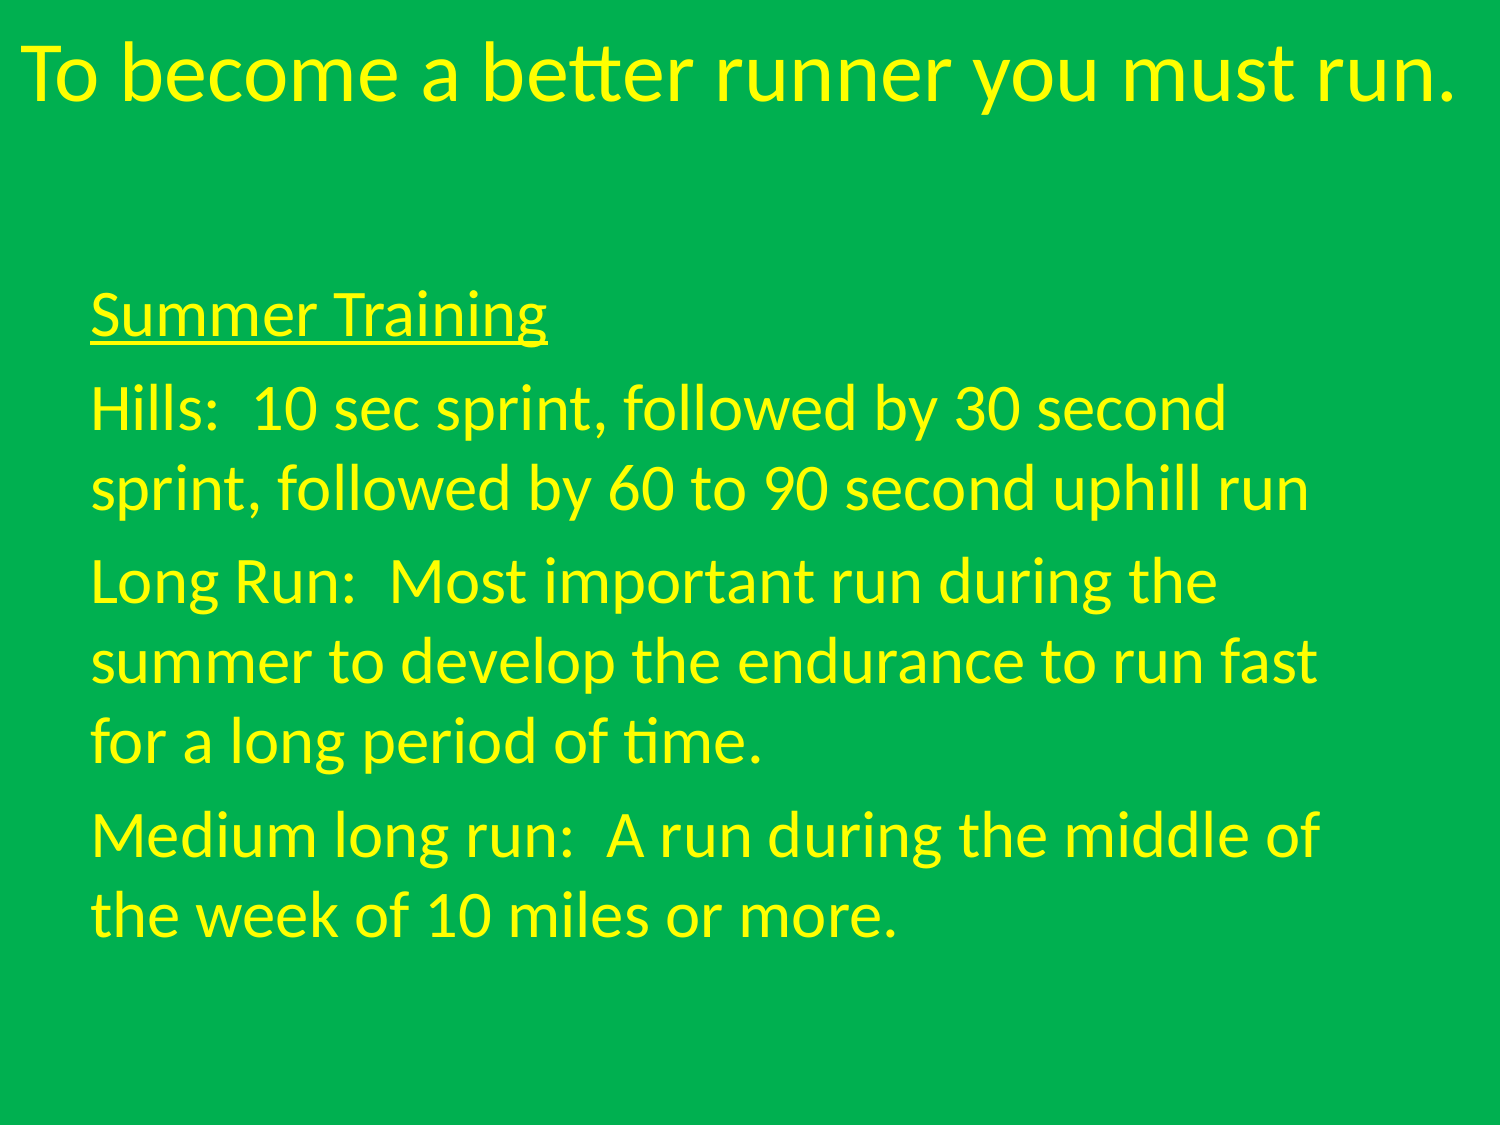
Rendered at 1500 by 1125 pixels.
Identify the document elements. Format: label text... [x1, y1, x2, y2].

list Summer Training Hills: 10 sec sprint, followed by 30 second sprint, followed by 60 to 90 second uphill run Long Run: Most important run during the summer to develop the endurance to run fast for a long period of time. Medium long run: A run during the middle of the week of 10 miles or more. [75, 262, 1425, 1005]
title To become a better runner you must run. [0, 0, 1500, 238]
